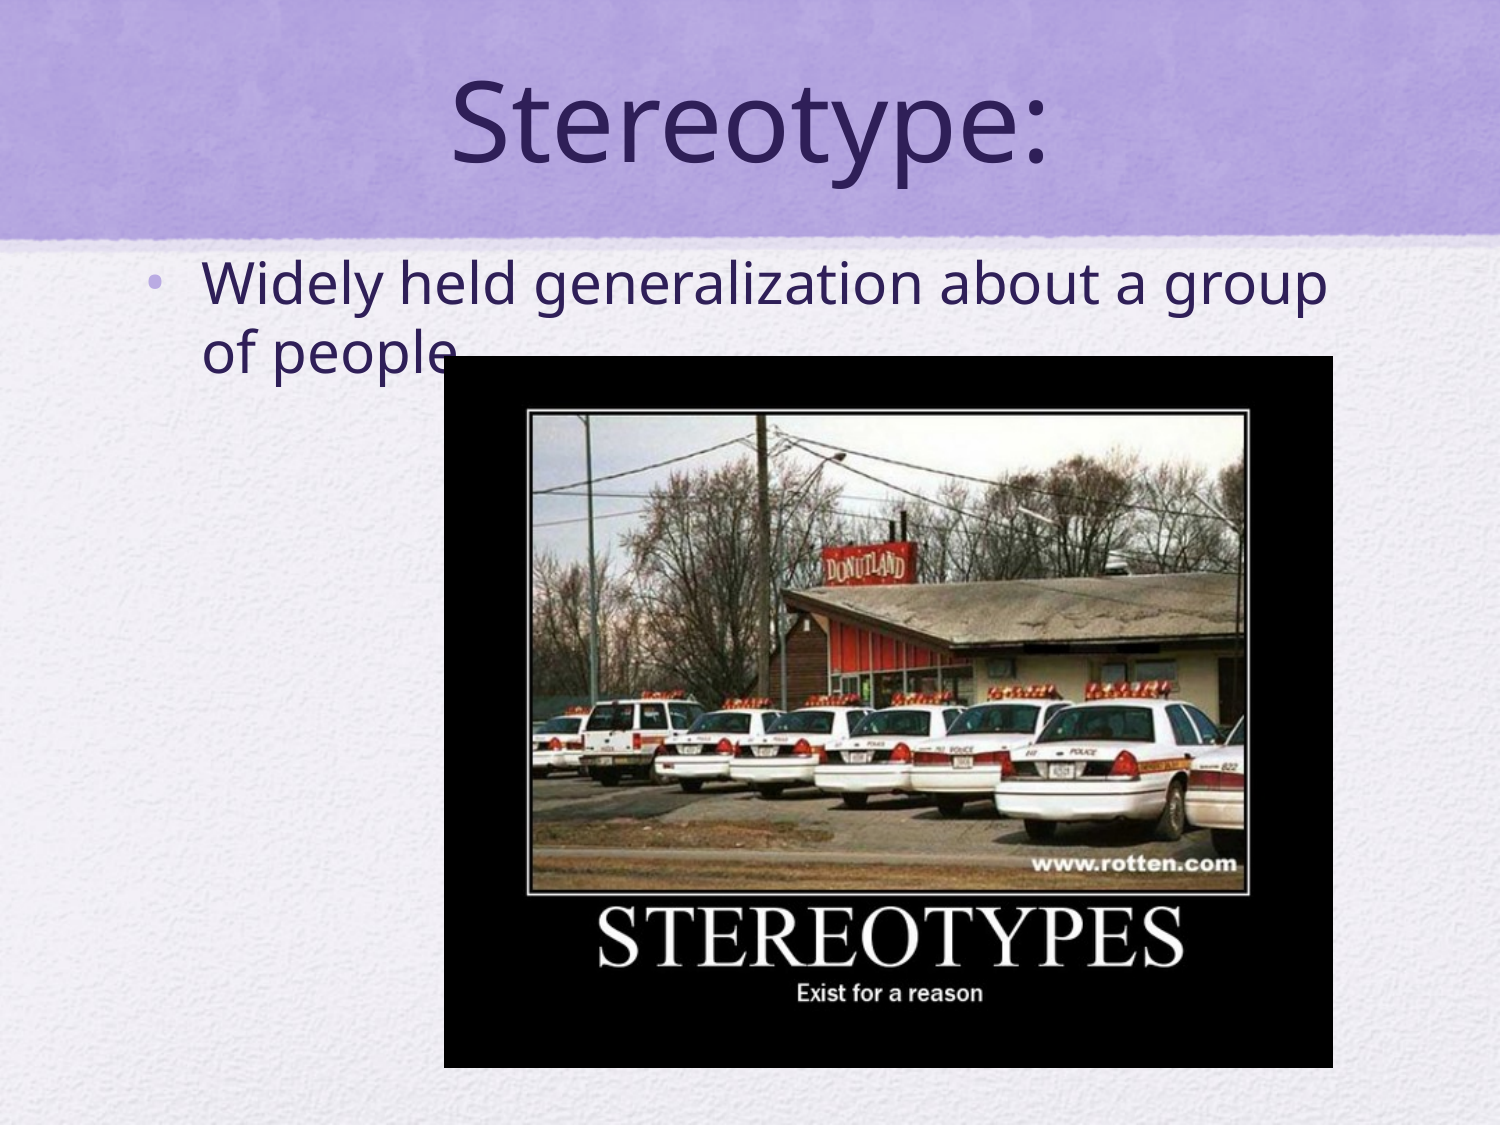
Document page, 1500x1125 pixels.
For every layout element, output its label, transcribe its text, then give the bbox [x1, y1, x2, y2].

title Stereotype: [129, 6, 1372, 238]
picture [0, 225, 1500, 1125]
list Widely held generalization about a group of people [129, 238, 1372, 942]
